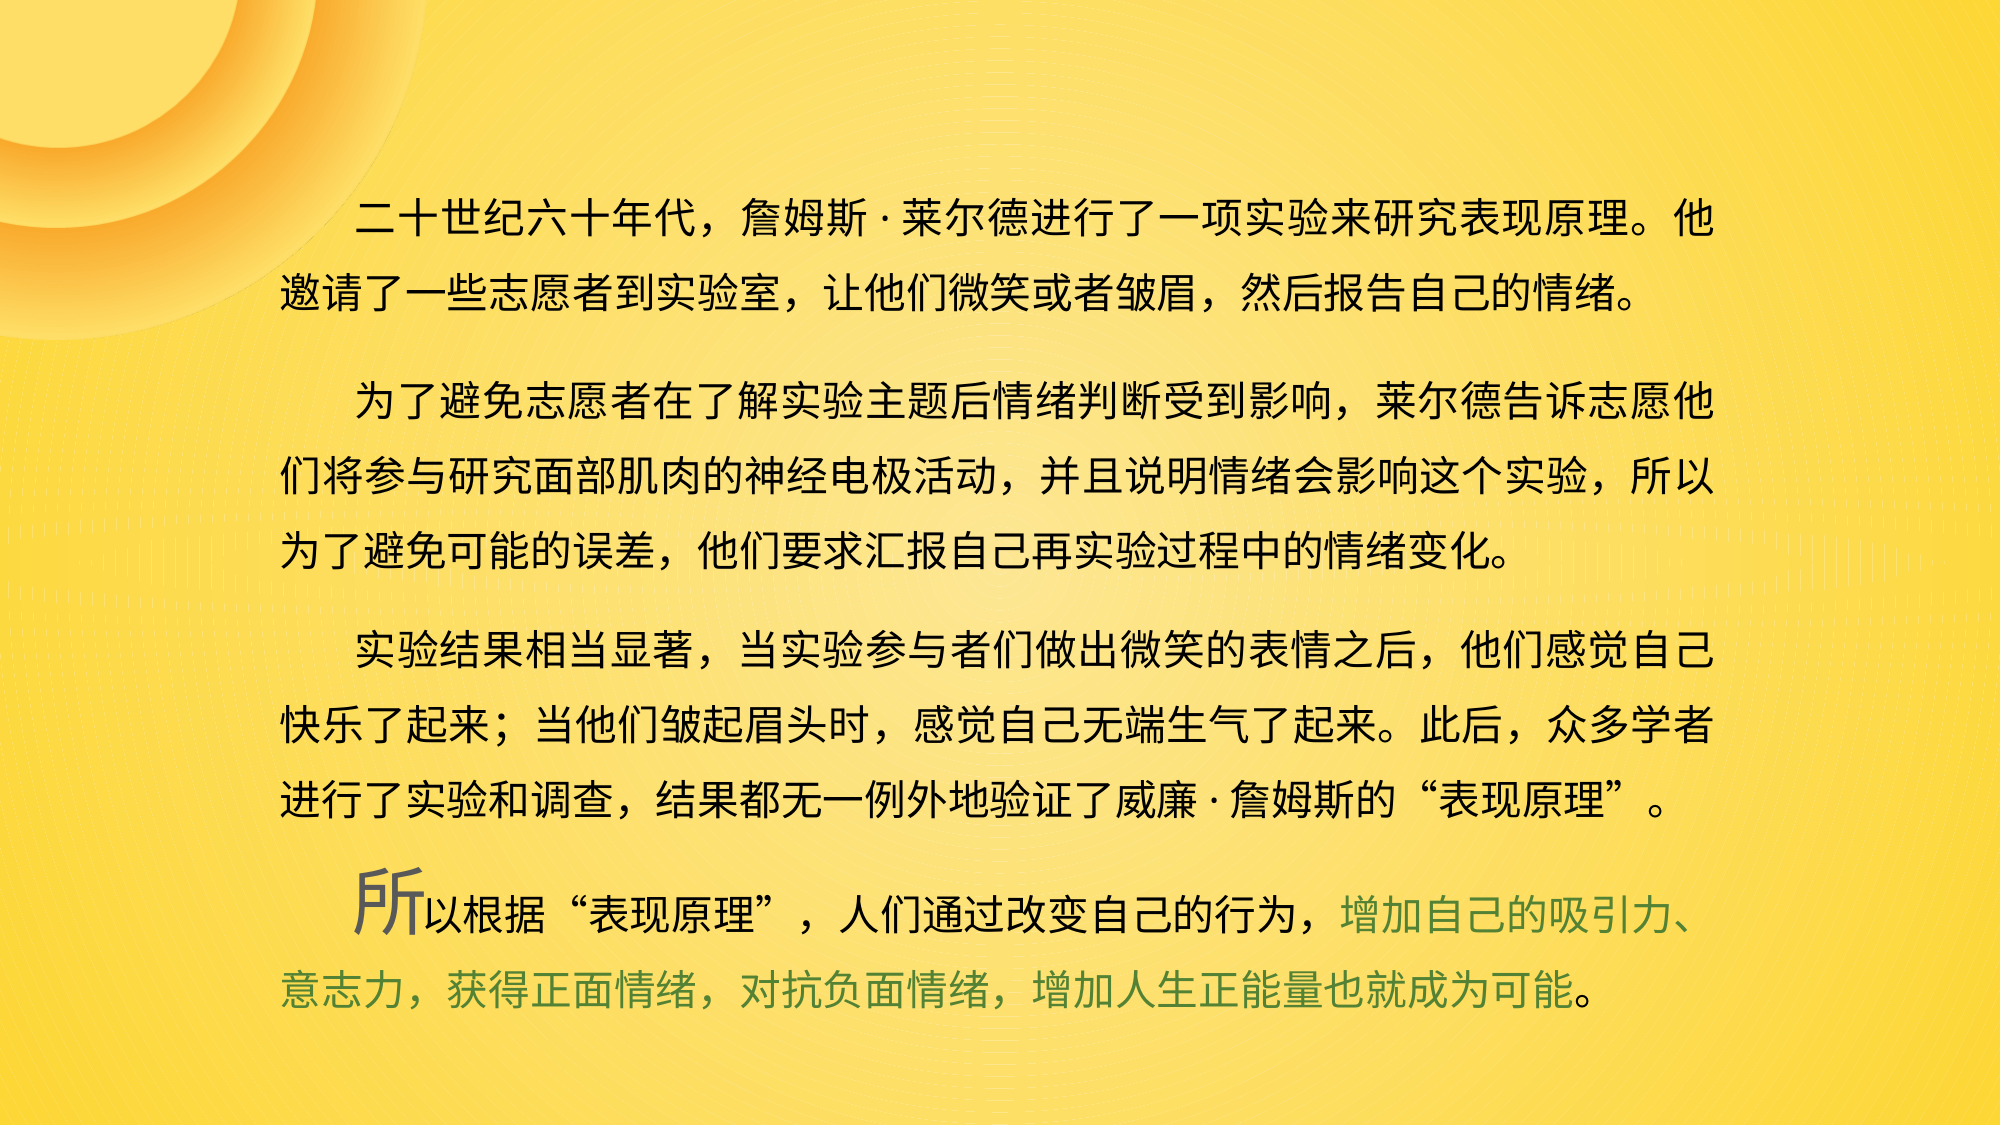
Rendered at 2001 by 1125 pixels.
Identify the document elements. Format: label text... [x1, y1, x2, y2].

text_box 实验结果相当显著，当实验参与者们做出微笑的表情之后，他们感觉自己快乐了起来；当他们皱起眉头时，感觉自己无端生气了起来。此后，众多学者进行了实验和调查，结果都无一例外地验证了威廉·詹姆斯的“表现原理”。 [265, 591, 1731, 831]
text_box 二十世纪六十年代，詹姆斯·莱尔德进行了一项实验来研究表现原理。他邀请了一些志愿者到实验室，让他们微笑或者皱眉，然后报告自己的情绪。 [428, 159, 1731, 325]
picture [0, 0, 428, 340]
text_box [265, 846, 1731, 1023]
text_box 为了避免志愿者在了解实验主题后情绪判断受到影响，莱尔德告诉志愿他们将参与研究面部肌肉的神经电极活动，并且说明情绪会影响这个实验，所以为了避免可能的误差，他们要求汇报自己再实验过程中的情绪变化。 [265, 341, 1731, 582]
